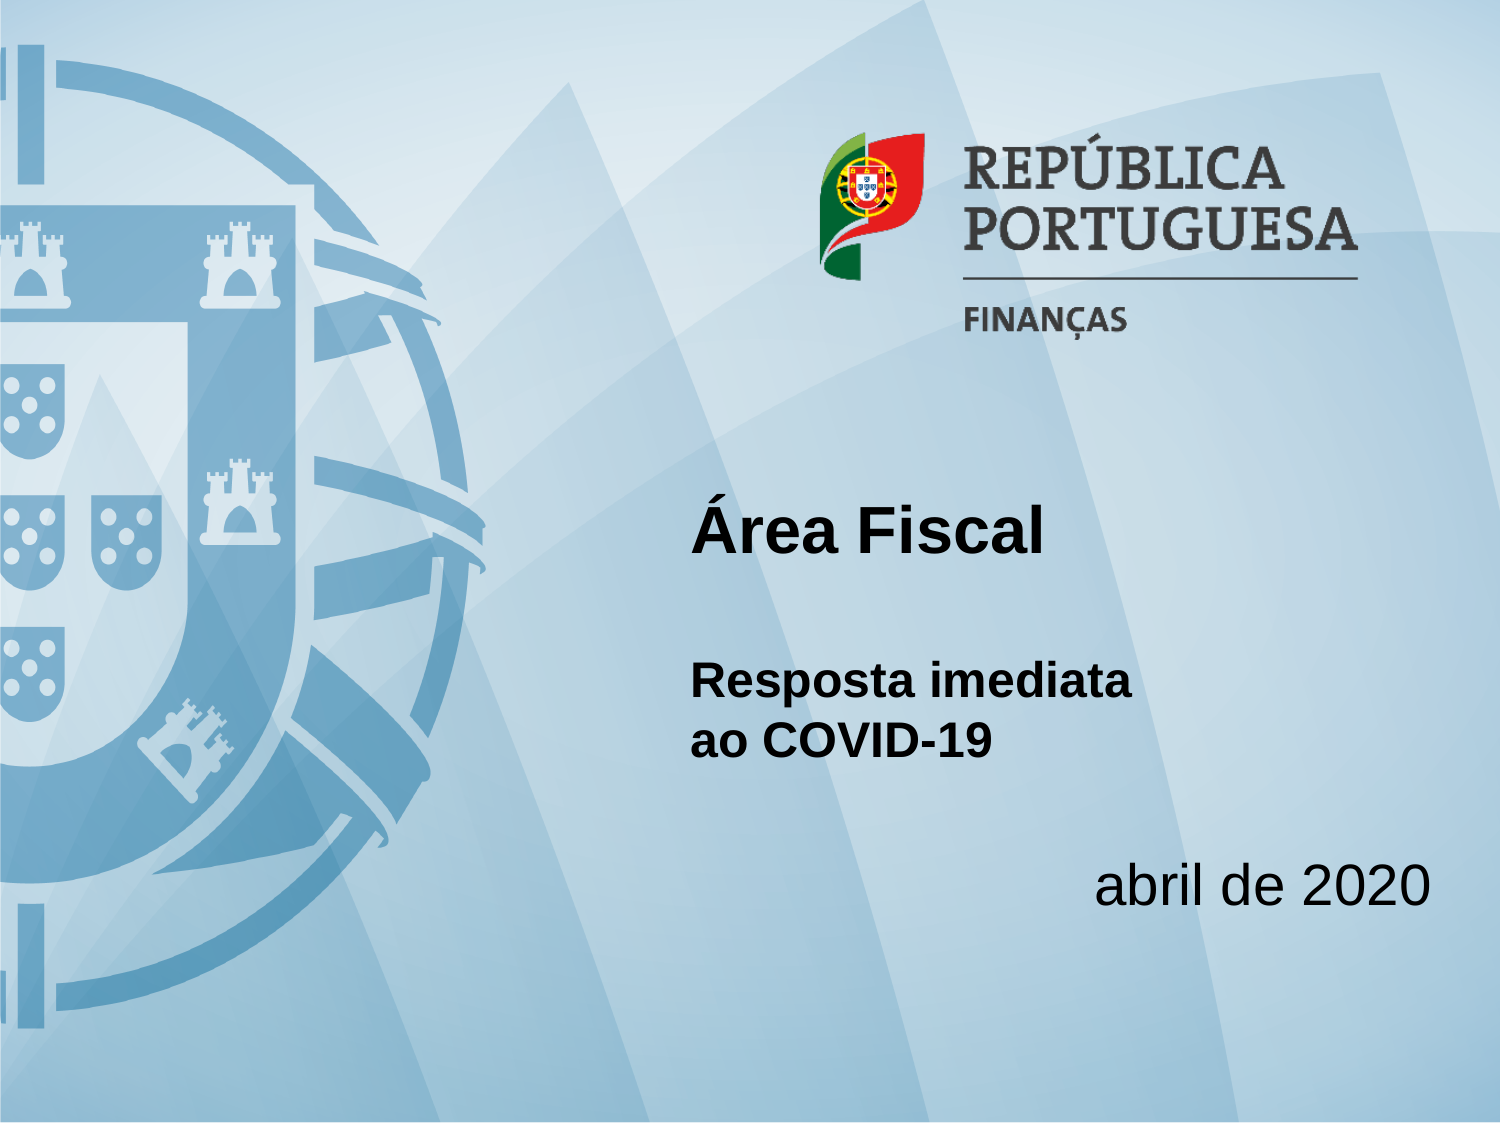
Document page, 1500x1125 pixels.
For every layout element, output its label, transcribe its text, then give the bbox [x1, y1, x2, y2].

text_box Área Fiscal Resposta imediata ao COVID-19 abril de 2020 [675, 479, 1447, 925]
picture [0, 0, 1500, 1125]
